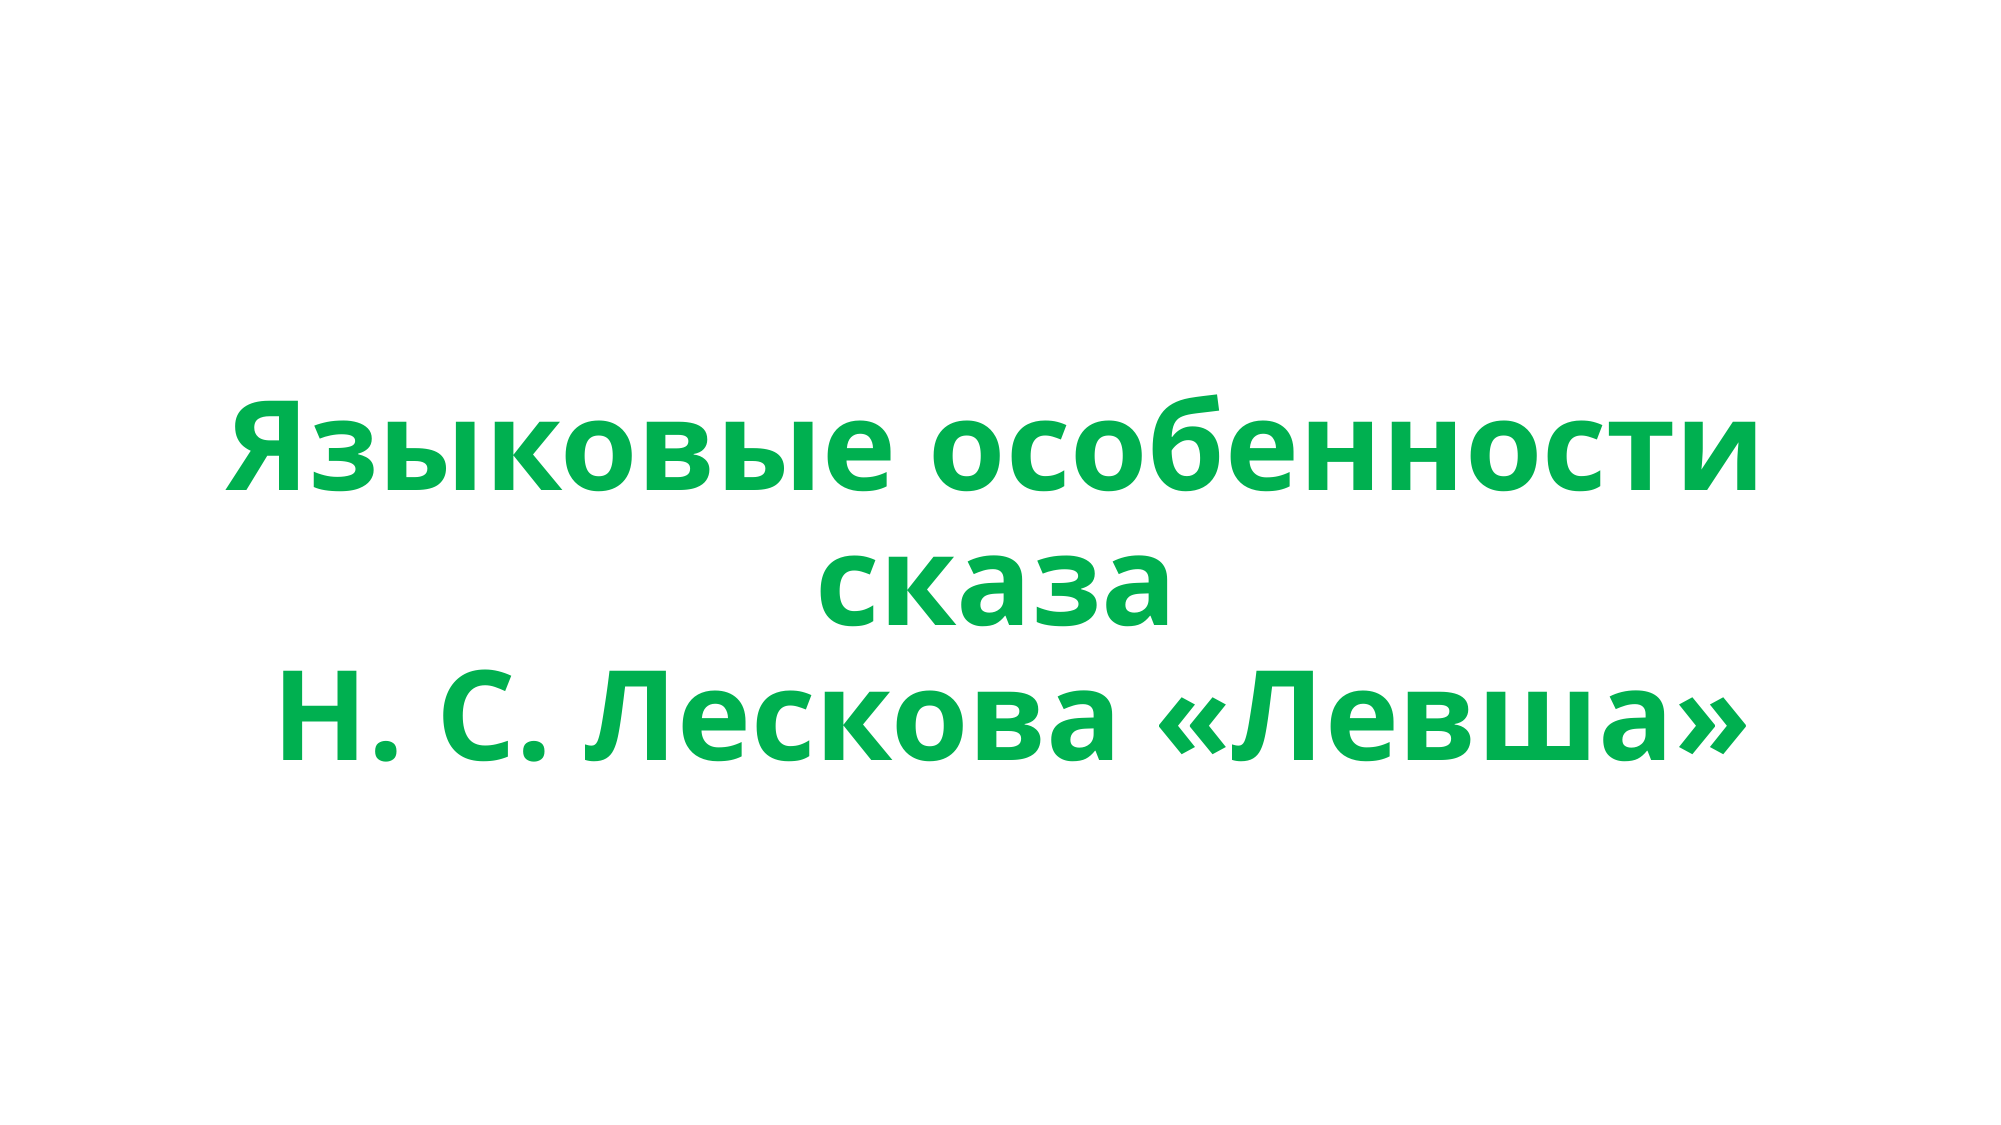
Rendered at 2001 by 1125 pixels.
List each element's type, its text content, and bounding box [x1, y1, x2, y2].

title Языковые особенности сказа Н. С. Лескова «Левша» [137, 204, 1856, 796]
